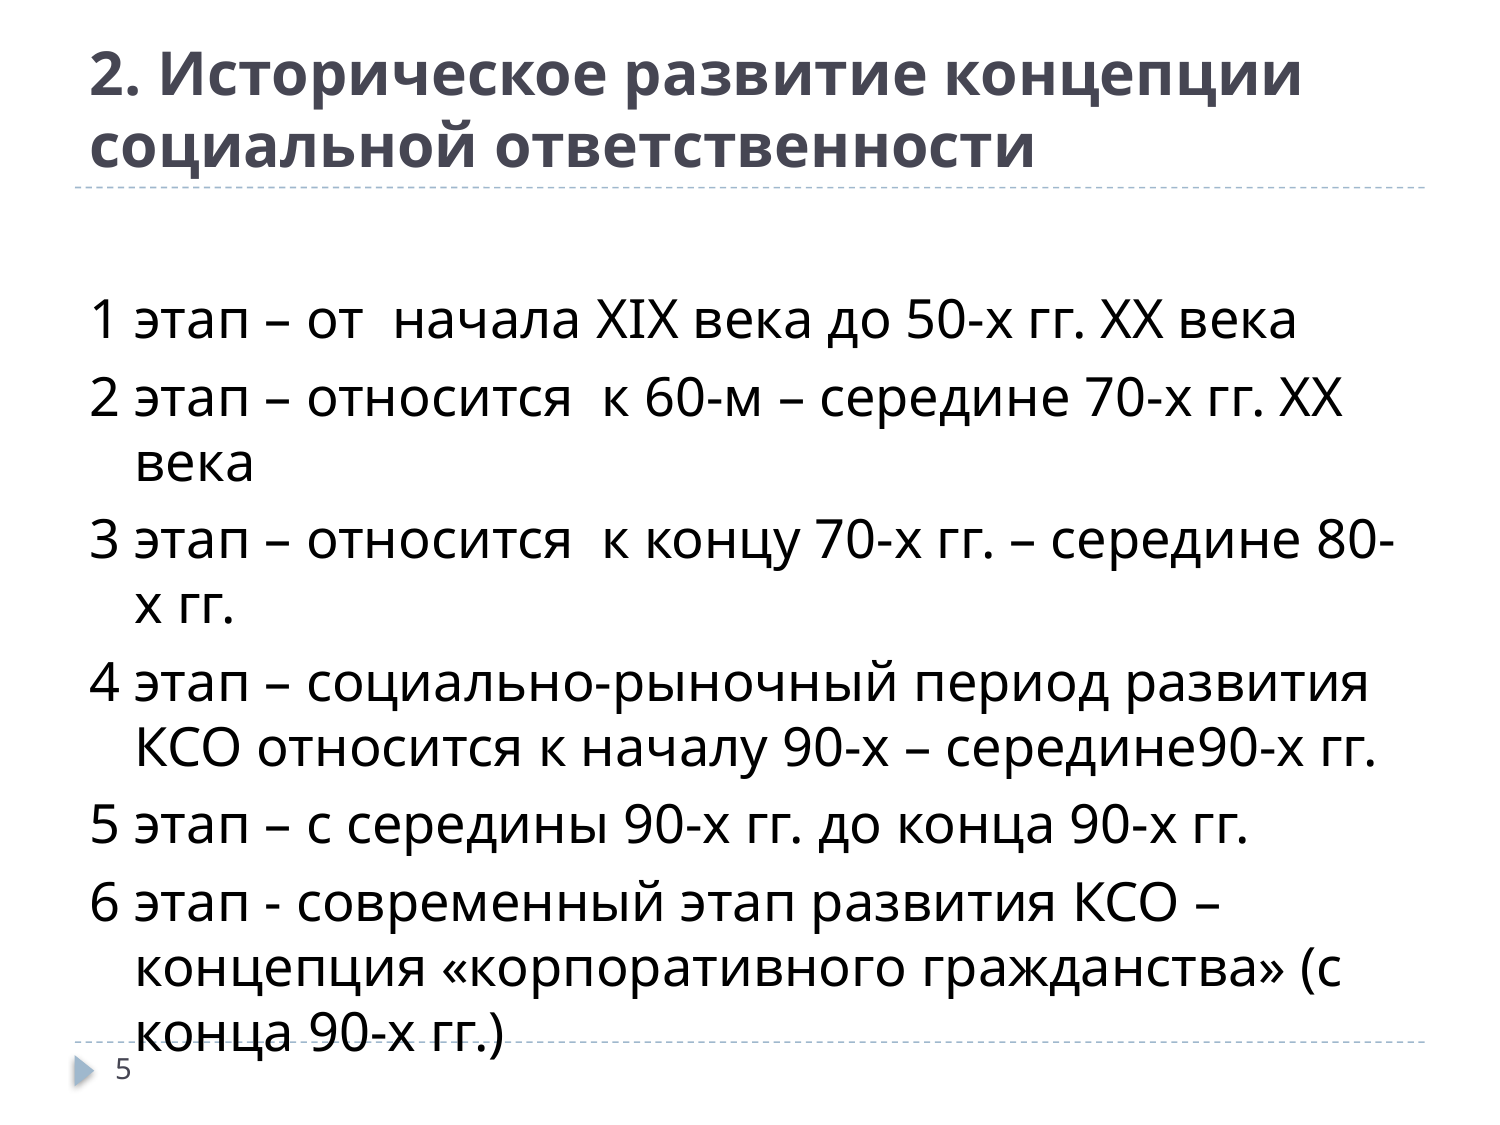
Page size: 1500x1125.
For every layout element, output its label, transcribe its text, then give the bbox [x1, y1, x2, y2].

slide_number 5 [100, 1042, 426, 1103]
list 1 этап – от начала ХIХ века до 50-х гг. ХХ века 2 этап – относится к 60-м – середине 70-х гг. ХХ века 3 этап – относится к концу 70-х гг. – середине 80-х гг. 4 этап – социально-рыночный период развития КСО относится к началу 90-х – середине90-х гг. 5 этап – с середины 90-х гг. до конца 90-х гг. 6 этап - современный этап развития КСО – концепция «корпоративного гражданства» (с конца 90-х гг.) [75, 200, 1425, 1010]
title 2. Историческое развитие концепции социальной ответственности [75, 24, 1425, 188]
